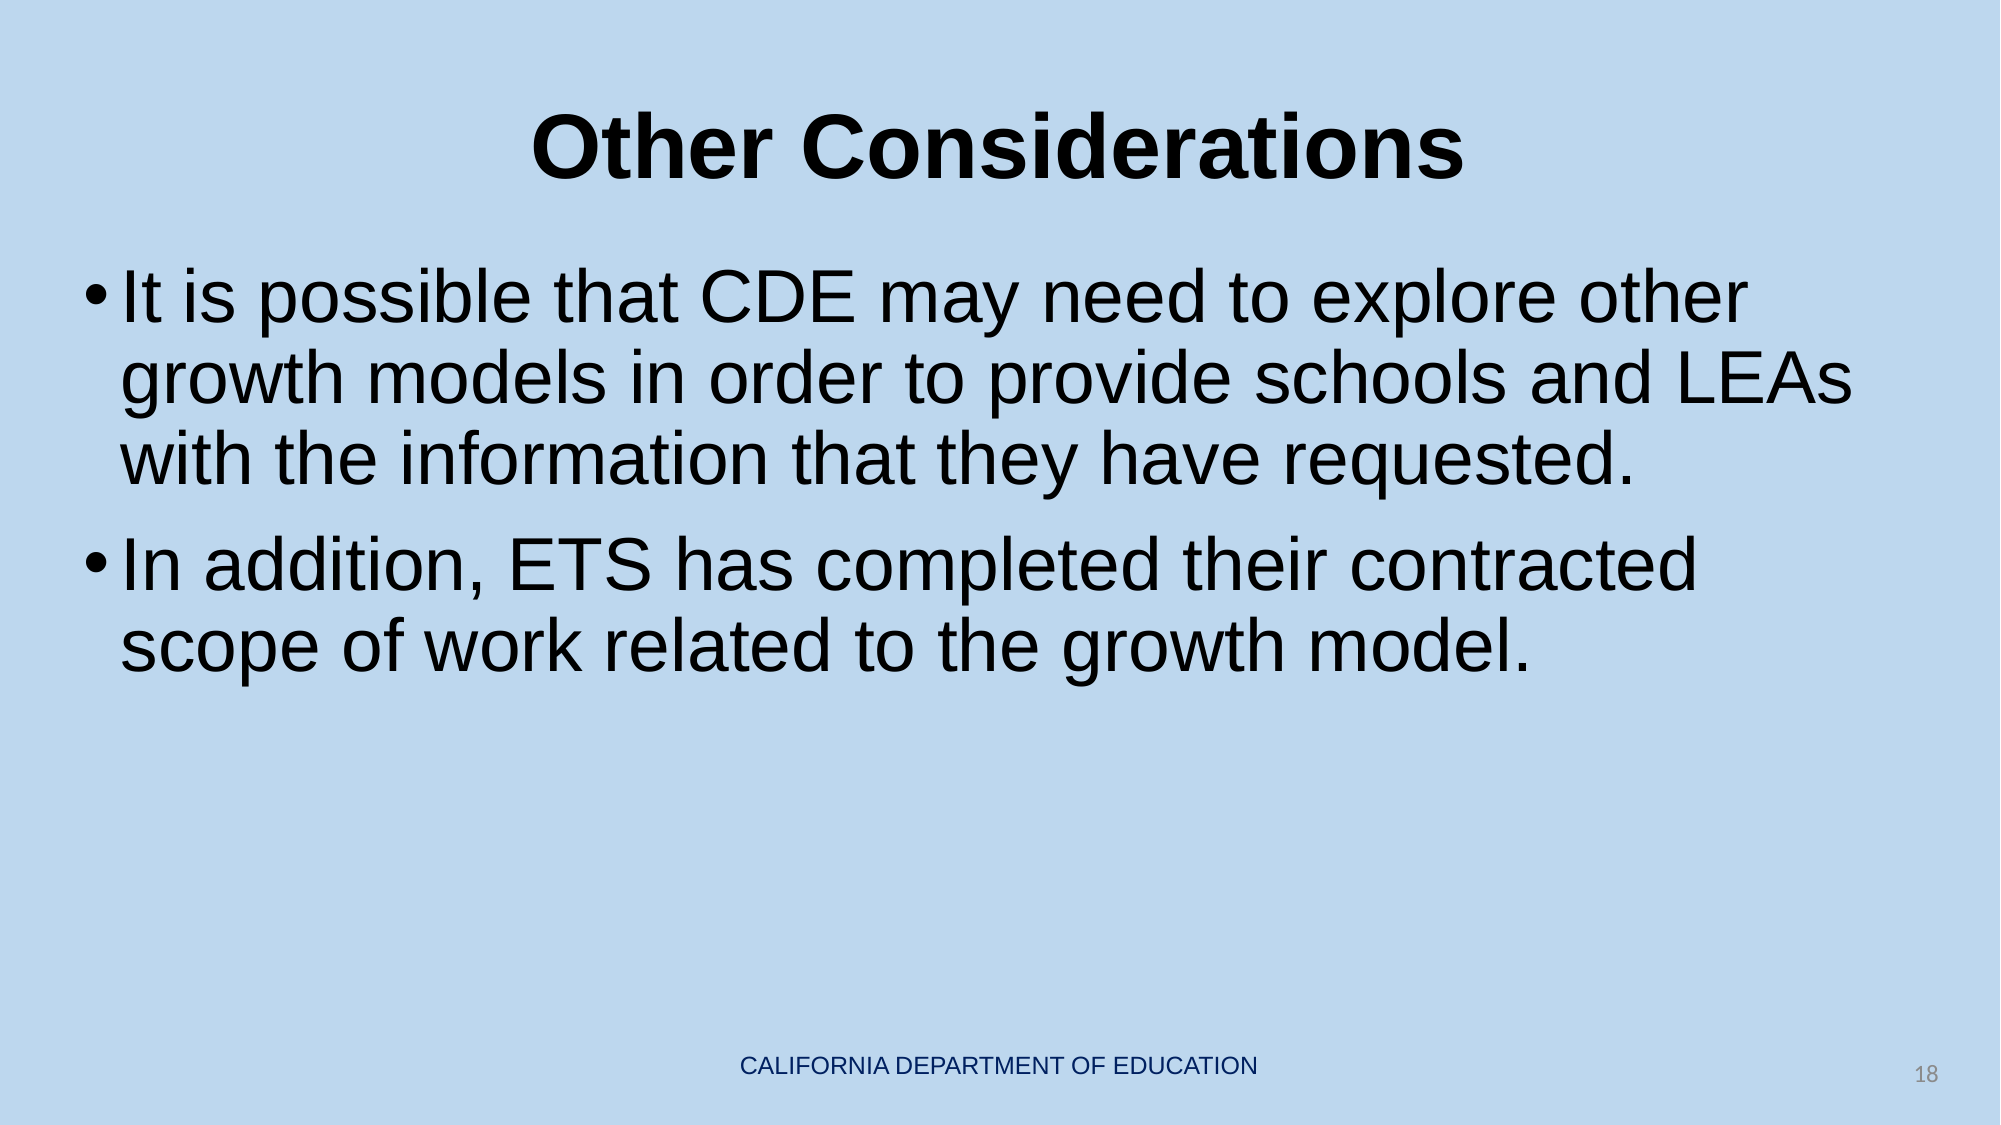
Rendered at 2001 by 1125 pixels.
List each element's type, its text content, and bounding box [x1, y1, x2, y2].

slide_number 18 [1504, 1042, 1954, 1103]
title Other Considerations [68, 27, 1931, 249]
list It is possible that CDE may need to explore other growth models in order to provide schools and LEAs with the information that they have requested. In addition, ETS has completed their contracted scope of work related to the growth model. [68, 249, 1931, 1043]
